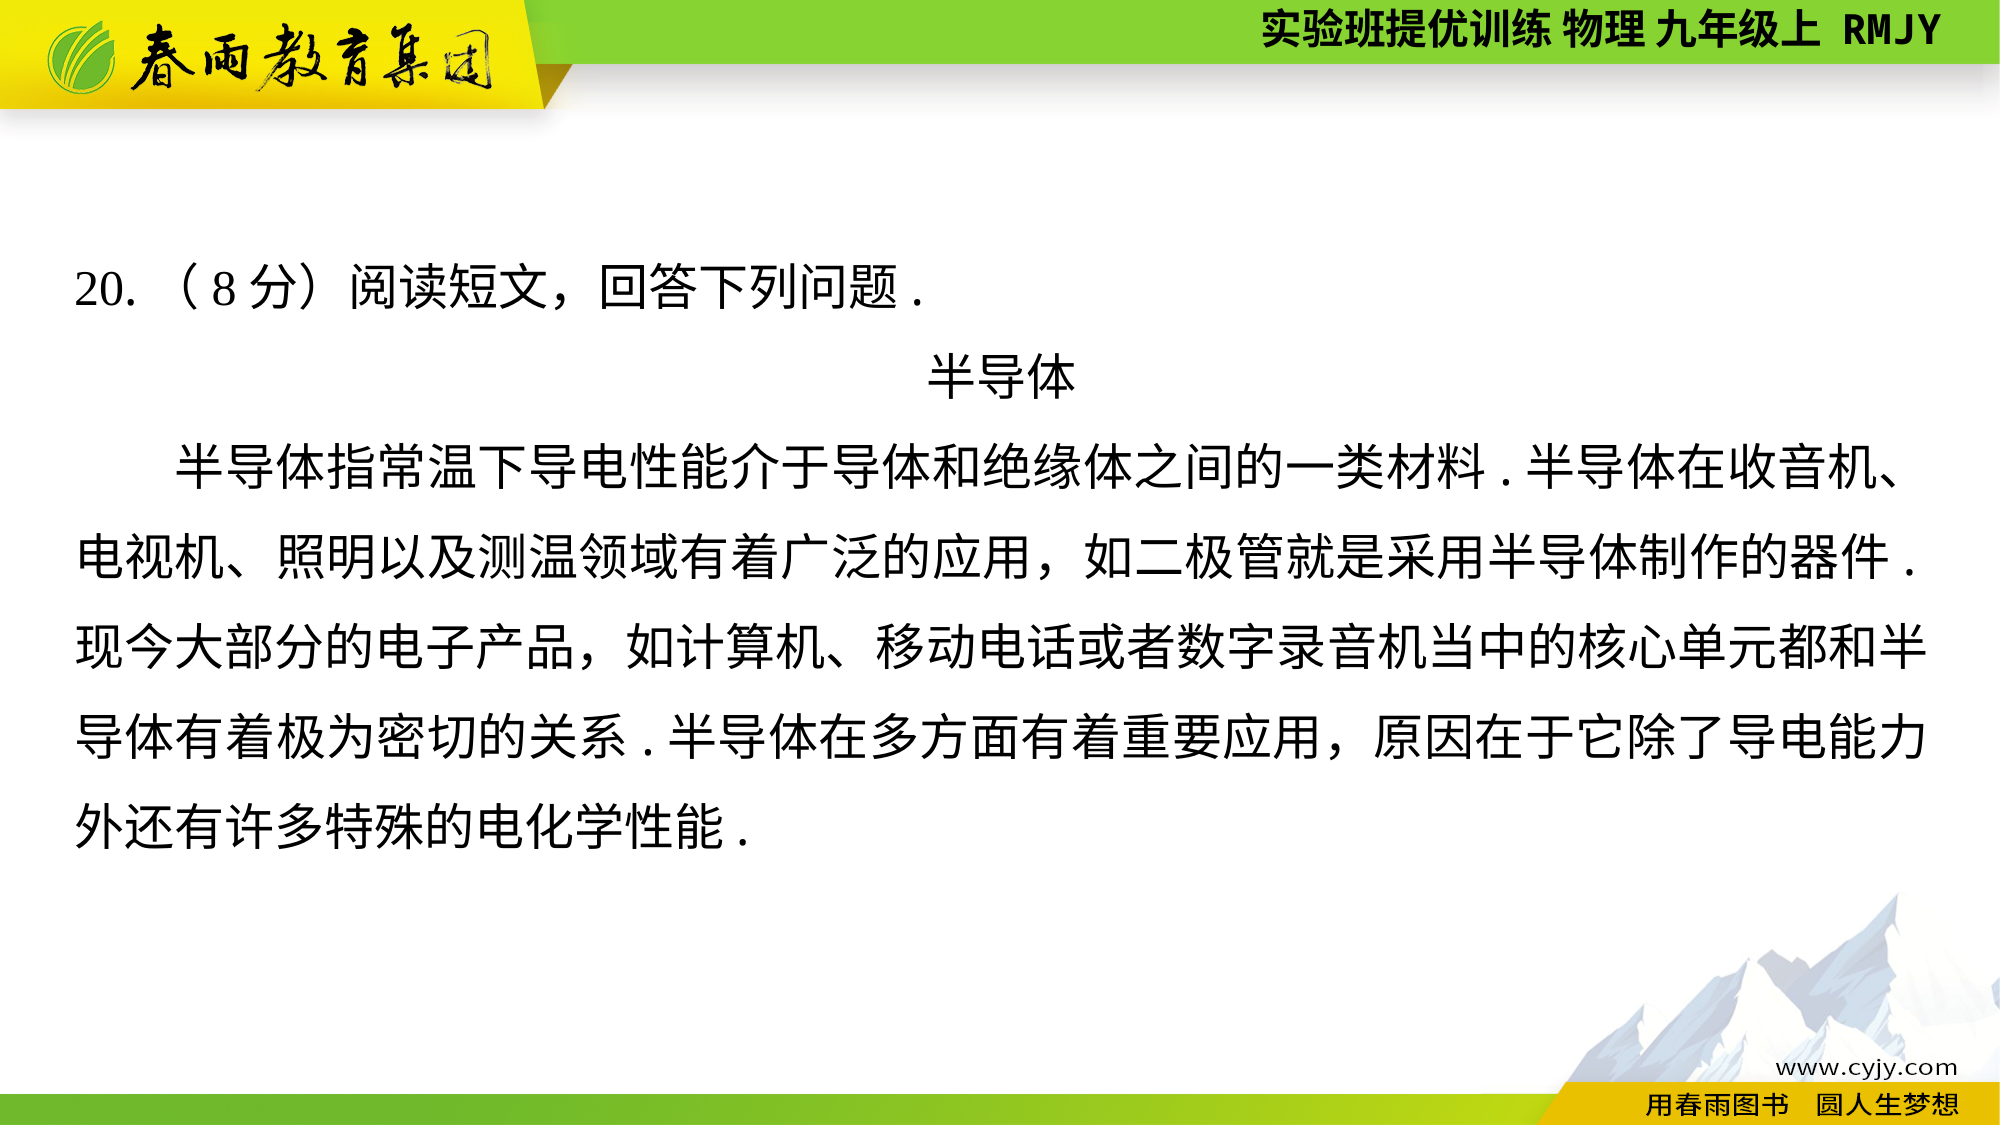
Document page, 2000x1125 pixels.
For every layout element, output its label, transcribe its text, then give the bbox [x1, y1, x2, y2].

list 20.（8分）阅读短文，回答下列问题. 半导体 半导体指常温下导电性能介于导体和绝缘体之间的一类材料.半导体在收音机、电视机、照明以及测温领域有着广泛的应用，如二极管就是采用半导体制作的器件.现今大部分的电子产品，如计算机、移动电话或者数字录音机当中的核心单元都和半导体有着极为密切的关系.半导体在多方面有着重要应用，原因在于它除了导电能力外还有许多特殊的电化学性能. [59, 218, 1944, 858]
picture [0, 0, 2000, 1125]
